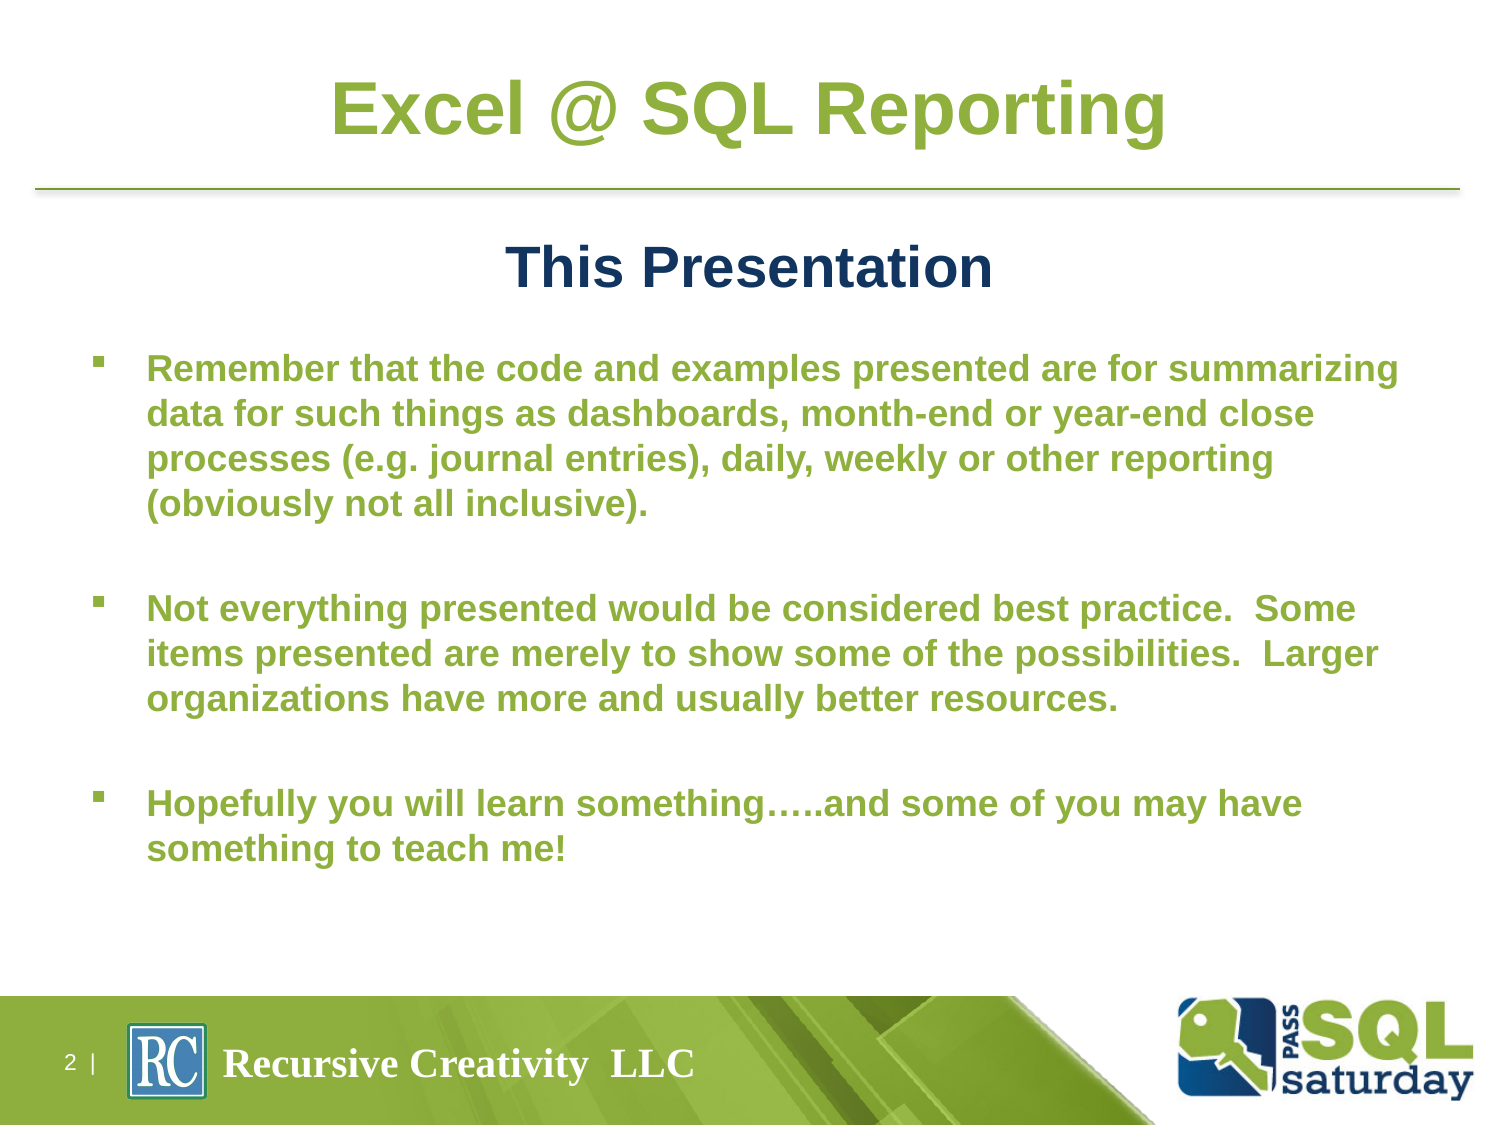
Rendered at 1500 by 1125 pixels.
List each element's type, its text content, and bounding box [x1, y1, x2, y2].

list This Presentation Remember that the code and examples presented are for summarizing data for such things as dashboards, month-end or year-end close processes (e.g. journal entries), daily, weekly or other reporting (obviously not all inclusive). Not everything presented would be considered best practice. Some items presented are merely to show some of the possibilities. Larger organizations have more and usually better resources. Hopefully you will learn something…..and some of you may have something to teach me! [75, 221, 1425, 987]
title Excel @ SQL Reporting [75, 39, 1425, 170]
picture [0, 969, 1483, 1125]
footer Recursive Creativity LLC [207, 1031, 825, 1092]
text_box 2 | [37, 1031, 124, 1092]
